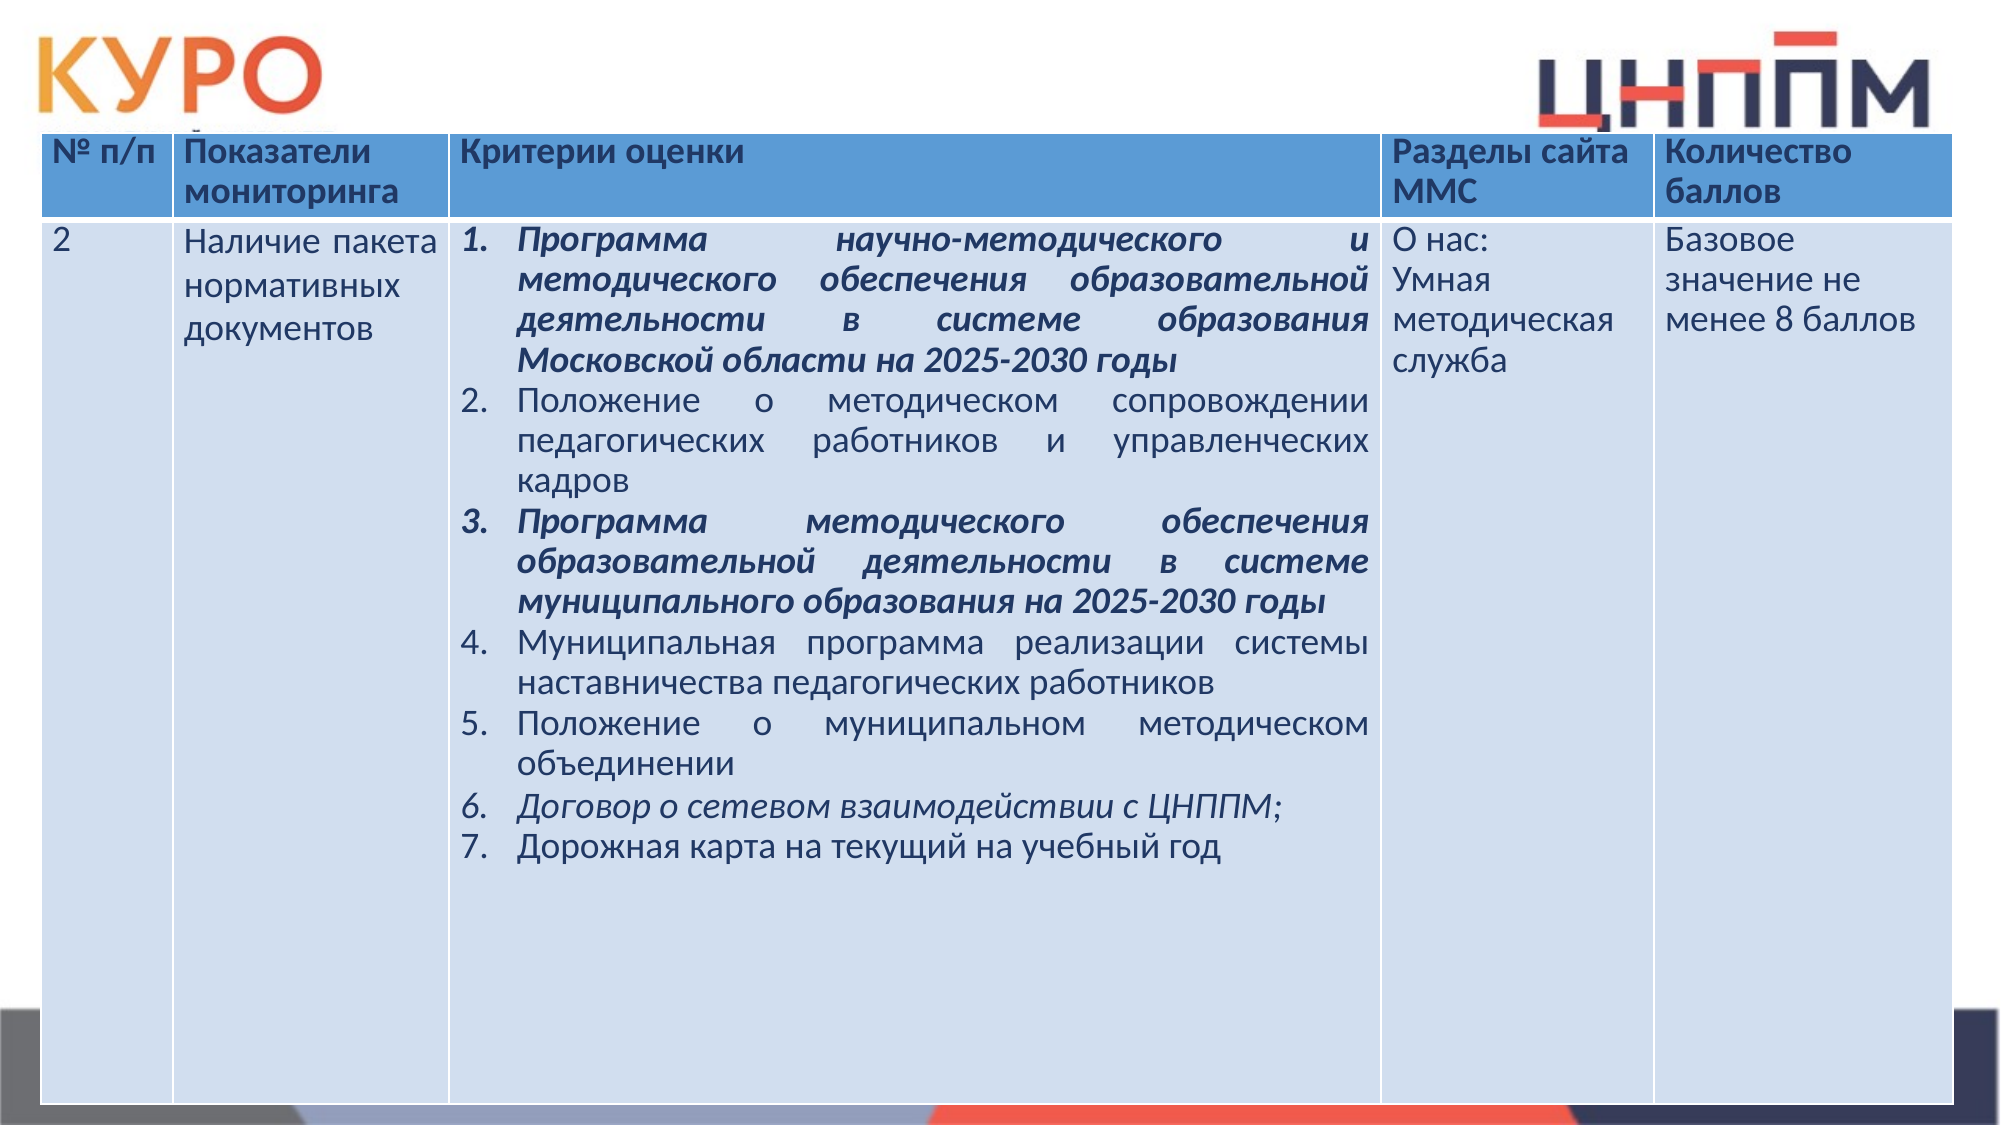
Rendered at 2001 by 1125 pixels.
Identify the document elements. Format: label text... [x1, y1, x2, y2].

table_cell 2 [42, 223, 172, 1103]
table_header № п/п [42, 134, 172, 217]
table_cell Наличие пакета нормативных документов [174, 223, 448, 1103]
table_cell О нас: Умная методическая служба [1382, 223, 1653, 1103]
table_header Критерии оценки [450, 134, 1380, 217]
table_header Показатели мониторинга [174, 134, 448, 217]
table_header Разделы сайта ММС [1382, 134, 1653, 217]
table_header Количество баллов [1655, 134, 1952, 217]
table_cell Базовое значение не менее 8 баллов [1655, 223, 1952, 1103]
picture [0, 0, 2001, 1125]
table_cell Программа научно-методического и методического обеспечения образовательной деятельности в системе образования Московской области на 2025-2030 годы Положение о методическом сопровождении педагогических работников и управленческих кадров Программа методического обеспечения образовательной деятельности в системе муниципального образования на 2025-2030 годы Муниципальная программа реализации системы наставничества педагогических работников Положение о муниципальном методическом объединении Договор о сетевом взаимодействии с ЦНППМ; Дорожная карта на текущий на учебный год [450, 223, 1380, 1103]
